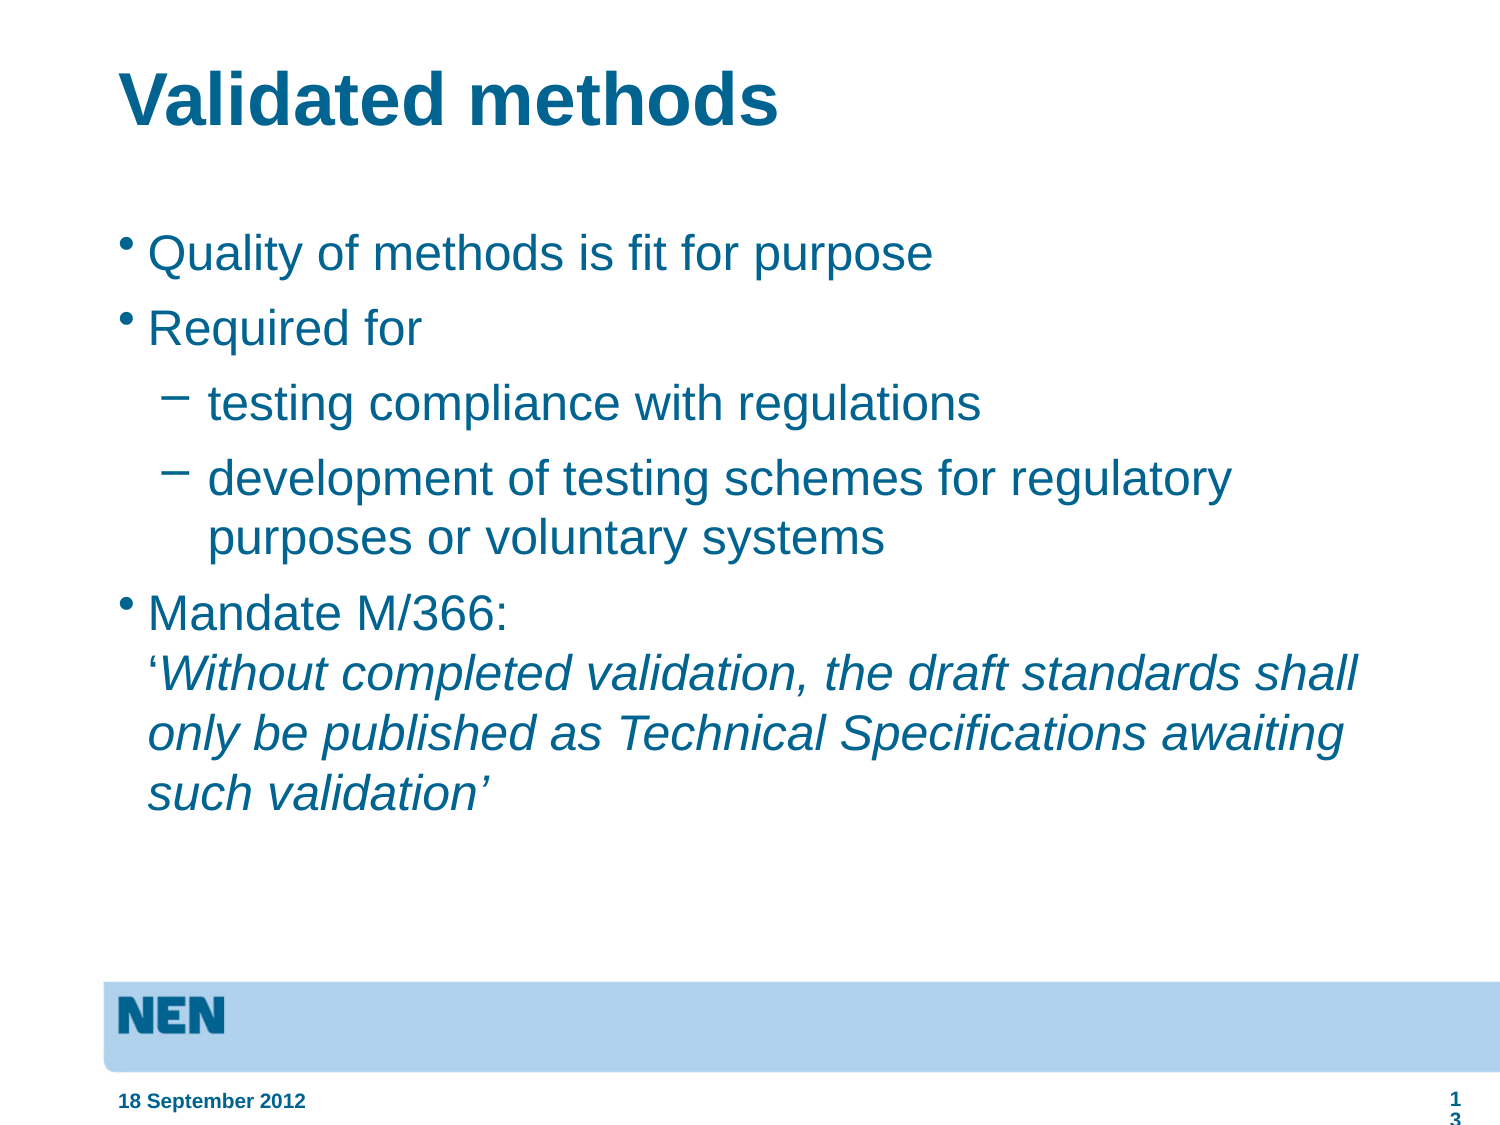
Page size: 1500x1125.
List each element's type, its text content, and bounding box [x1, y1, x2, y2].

footer 18 September 2012 [117, 1087, 1144, 1113]
list Quality of methods is fit for purpose Required for testing compliance with regulations development of testing schemes for regulatory purposes or voluntary systems Mandate M/366: ‘Without completed validation, the draft standards shall only be published as Technical Specifications awaiting such validation’ [118, 219, 1424, 929]
picture [0, 0, 1500, 1125]
title Validated methods [118, 82, 1331, 219]
slide_number 13 [1449, 1085, 1471, 1113]
